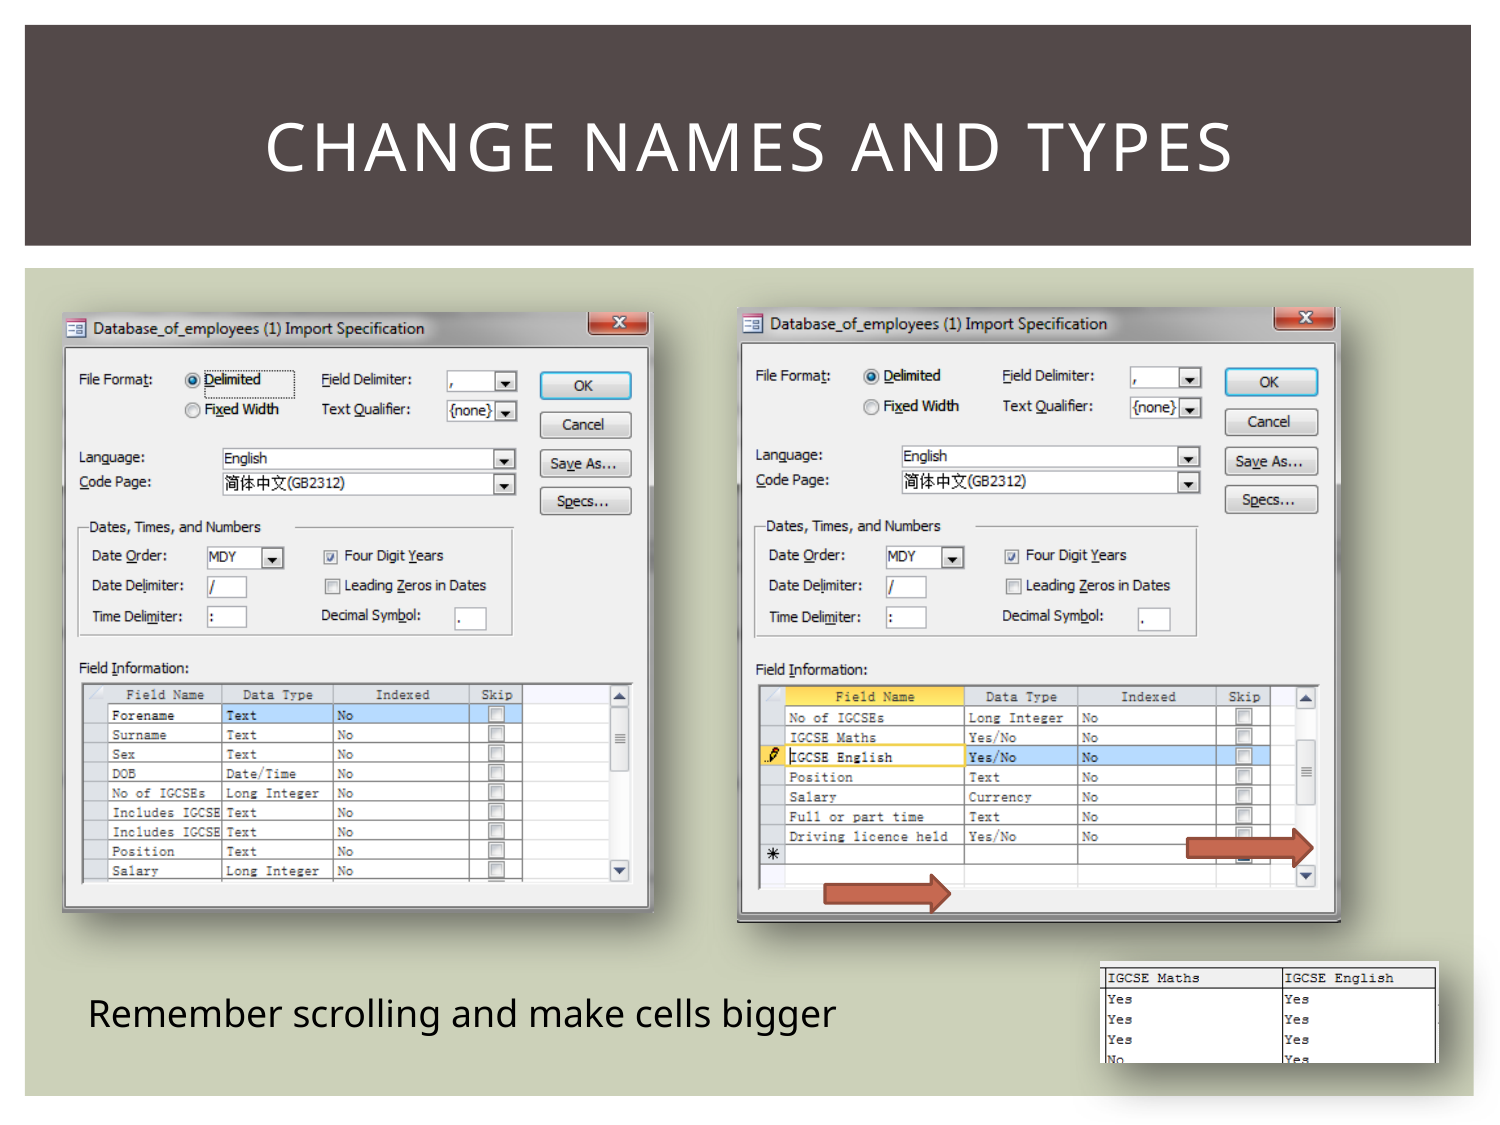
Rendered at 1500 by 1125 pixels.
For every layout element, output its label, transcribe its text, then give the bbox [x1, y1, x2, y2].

text_box Remember scrolling and make cells bigger [72, 982, 853, 1042]
title Change names and types [62, 58, 1438, 232]
picture [737, 306, 1341, 923]
picture [62, 312, 654, 913]
picture [1099, 961, 1440, 1064]
